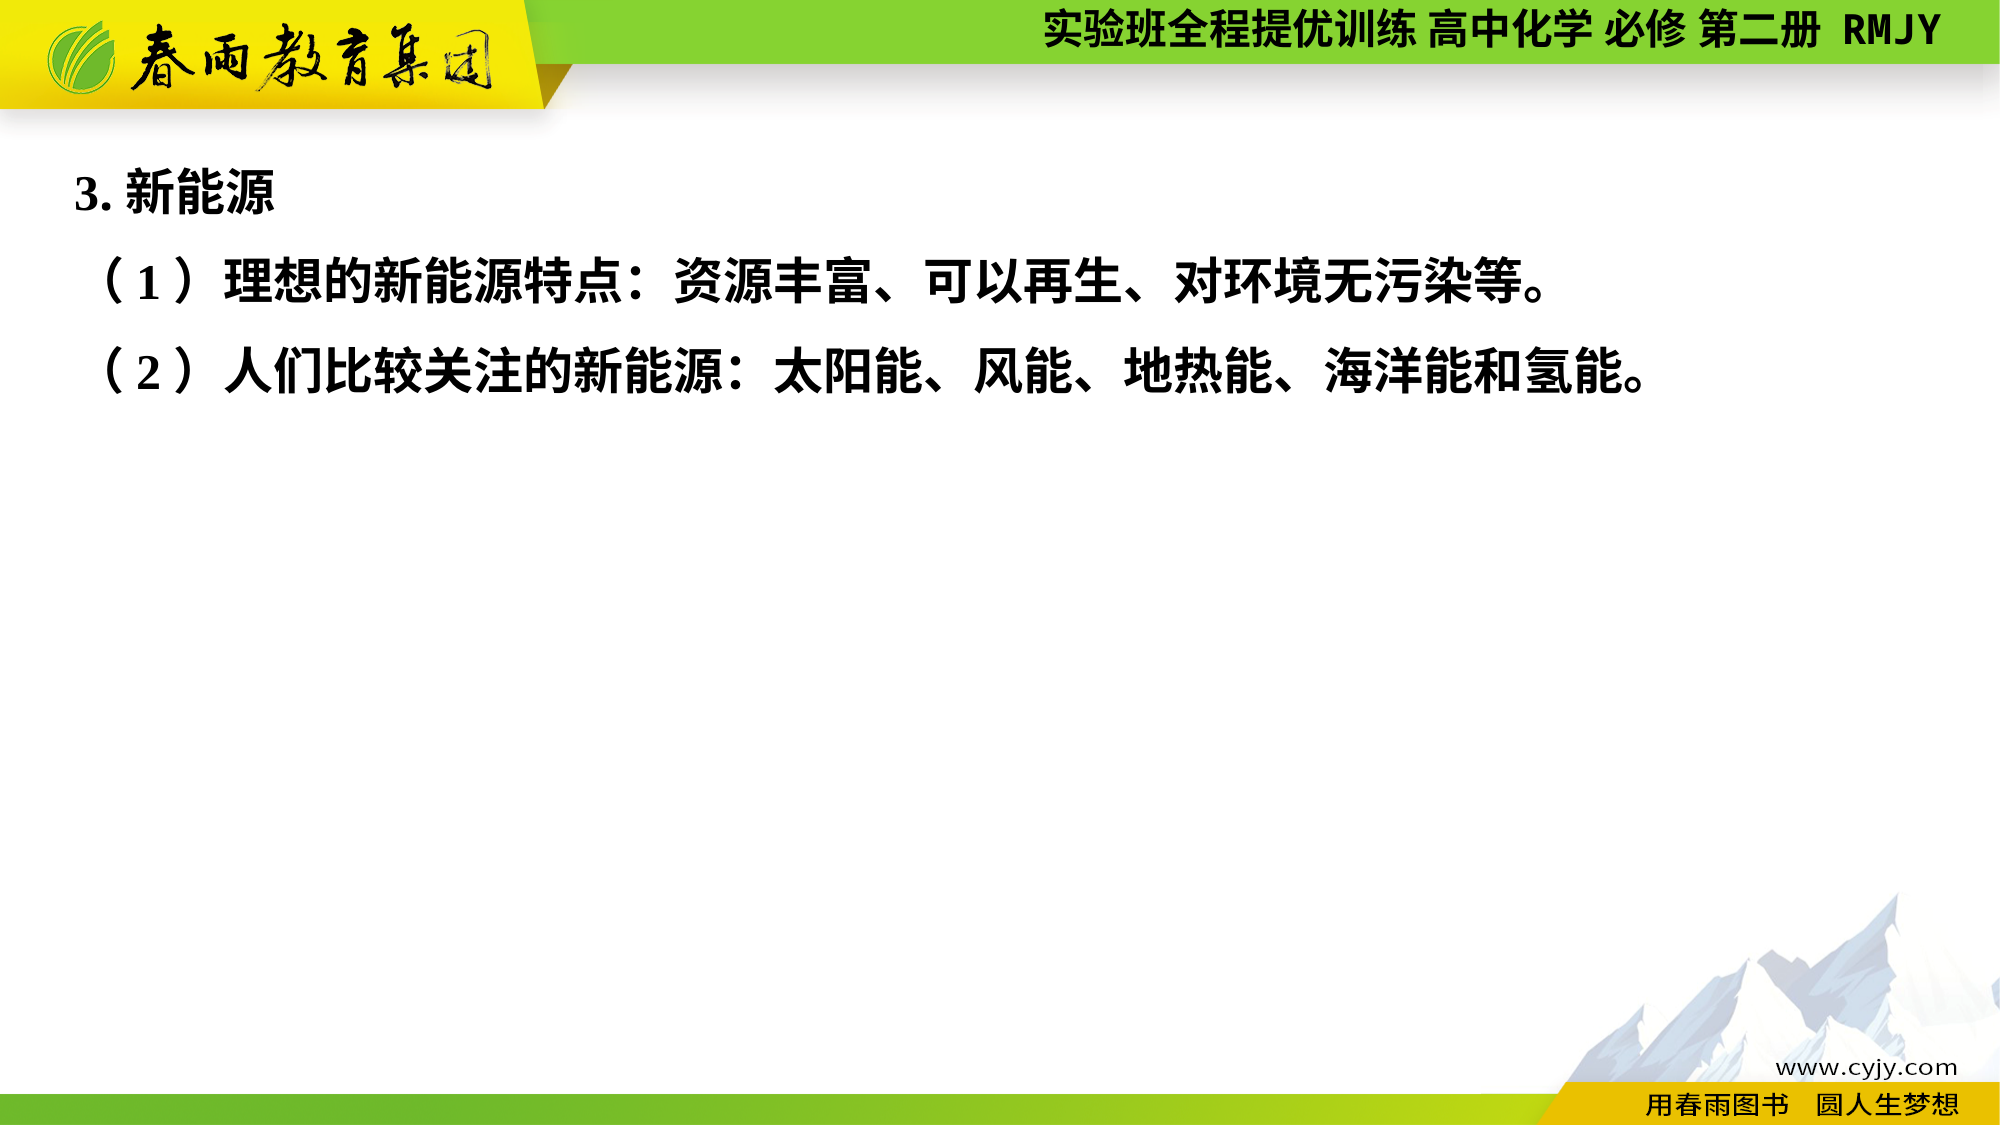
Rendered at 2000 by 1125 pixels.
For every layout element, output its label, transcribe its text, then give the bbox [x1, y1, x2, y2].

picture [0, 0, 2000, 1125]
list 3.新能源 （1）理想的新能源特点：资源丰富、可以再生、对环境无污染等。 （2）人们比较关注的新能源：太阳能、风能、地热能、海洋能和氢能。 [59, 122, 1944, 399]
